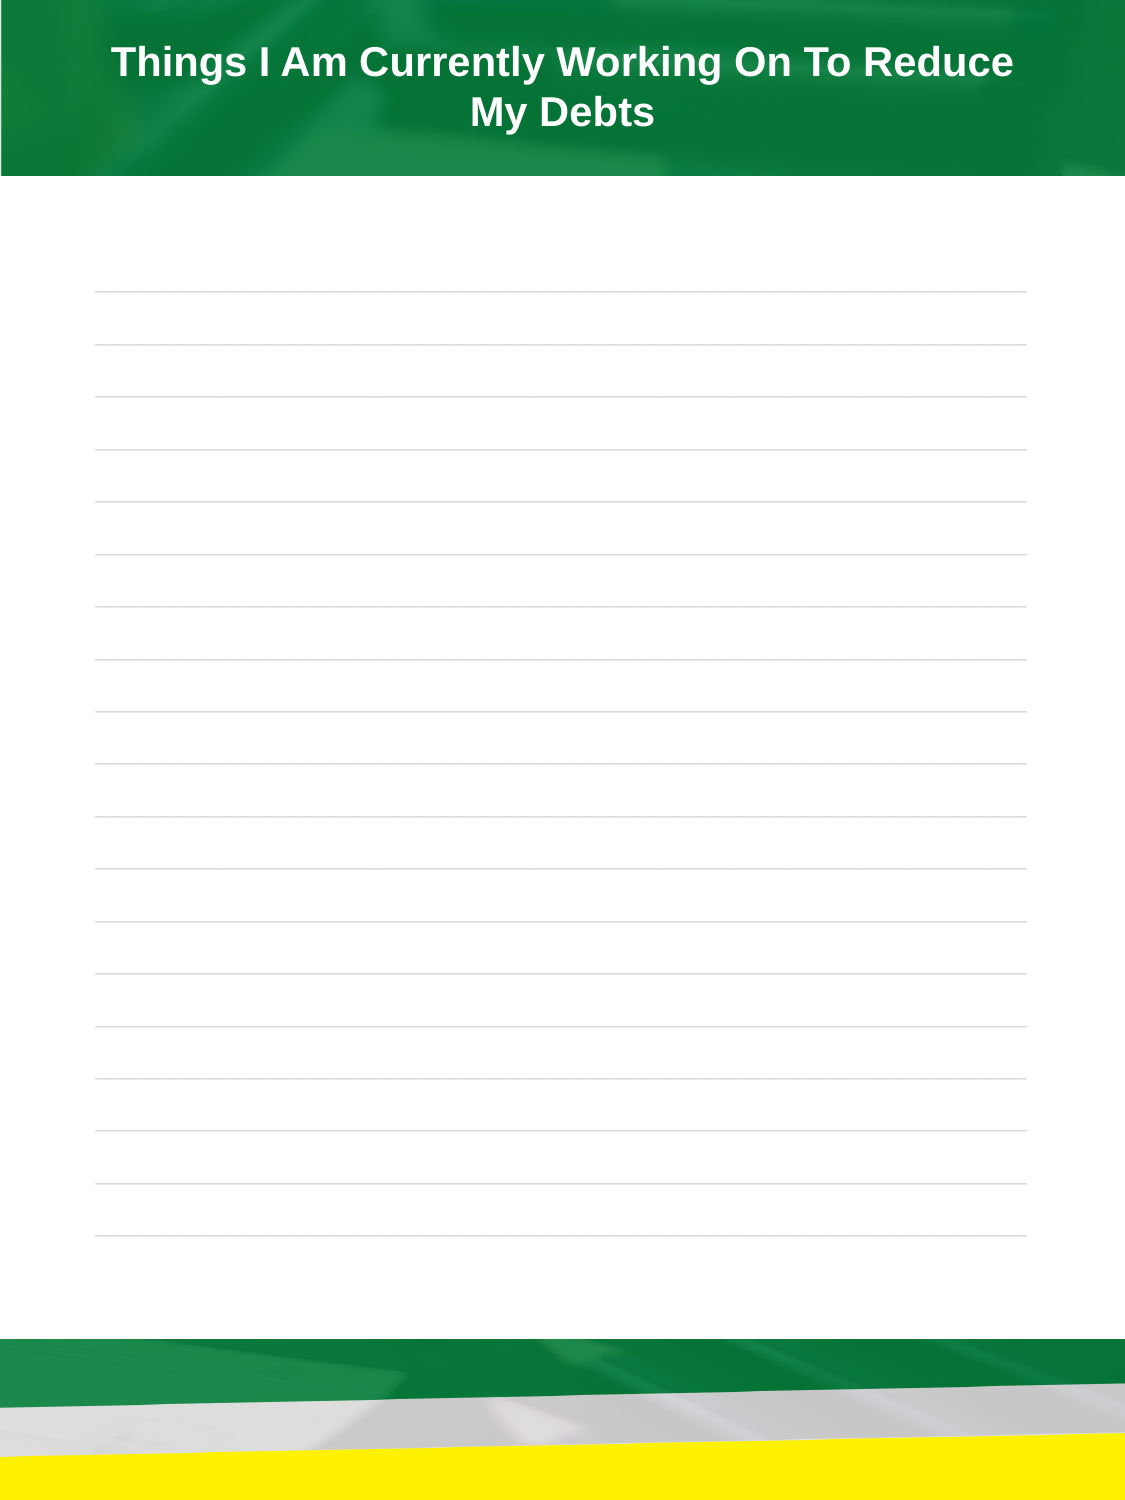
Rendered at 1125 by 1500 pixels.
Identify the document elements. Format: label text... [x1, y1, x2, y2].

picture [0, 1339, 1125, 1500]
text_box _________________________________________________________________________ _________________________________________________________________________ _________________________________________________________________________ _________________________________________________________________________ _________________________________________________________________________ _________________________________________________________________________ _________________________________________________________________________ _________________________________________________________________________ _________________________________________________________________________ _________________________________________________________________________ _________________________________________________________________________ _________________________________________________________________________ _________________________________________________________________________ _________________________________________________________________________ _________________________________________________________________________ _________________________________________________________________________ _________________________________________________________________________ _________________________________________________________________________ _________________________________________________________________________ [80, 258, 1045, 1245]
picture [0, 0, 1125, 176]
